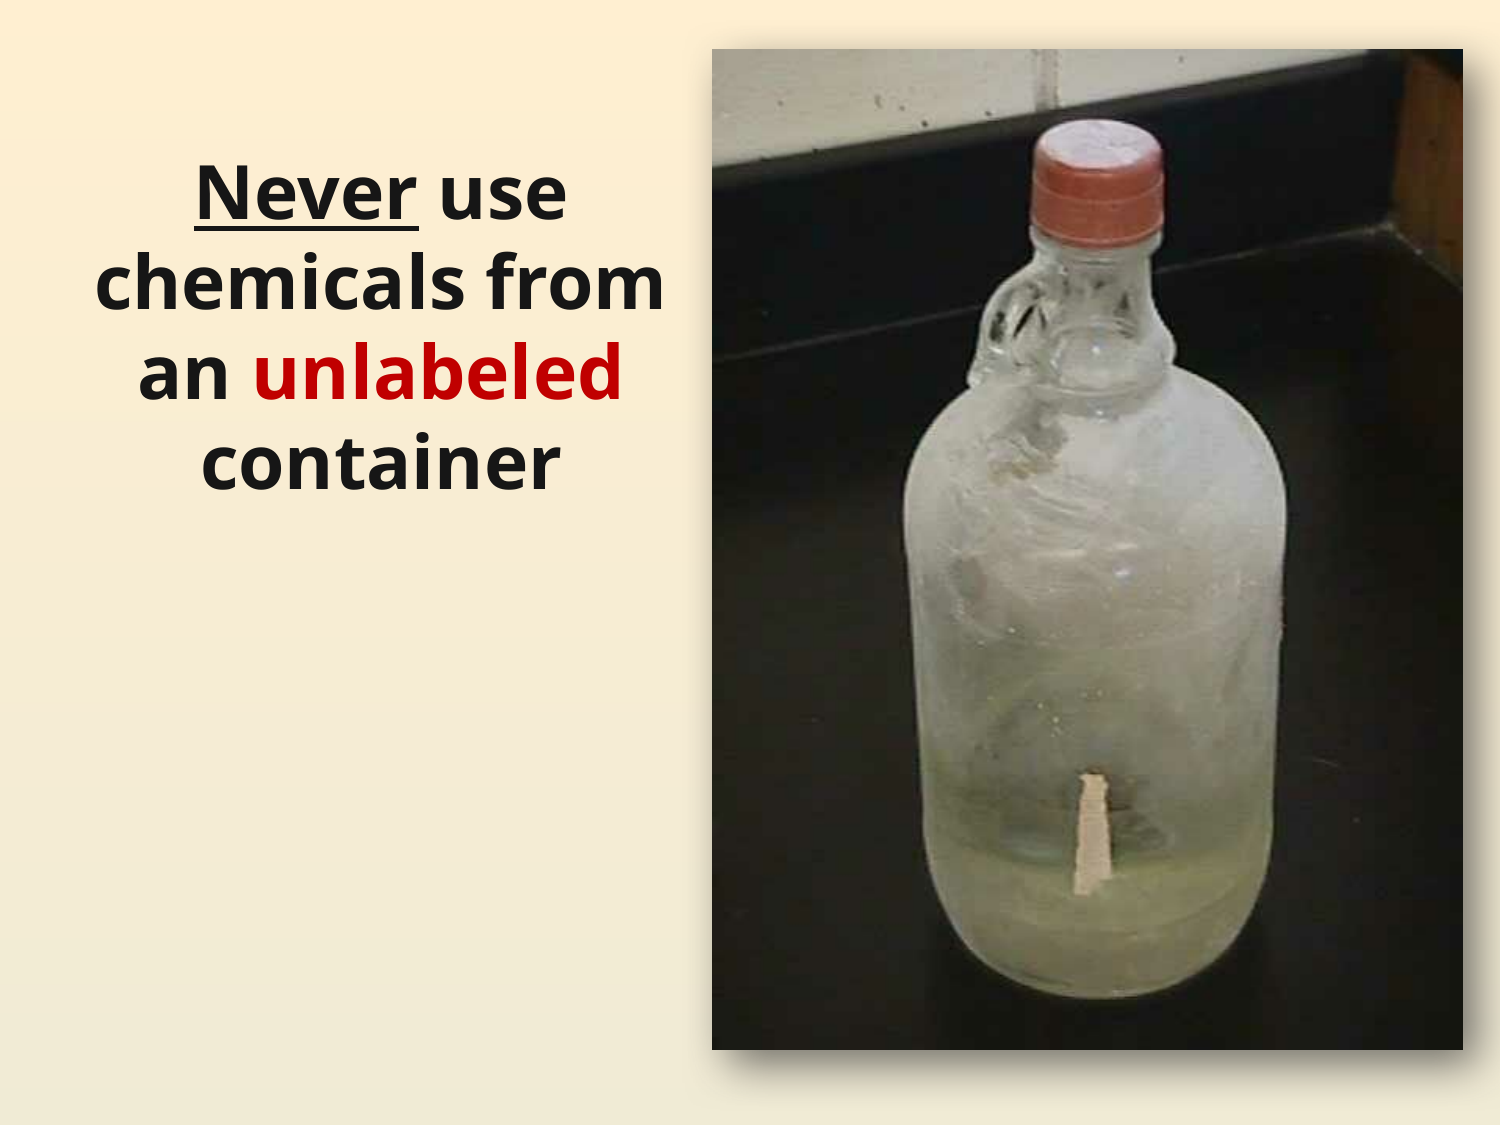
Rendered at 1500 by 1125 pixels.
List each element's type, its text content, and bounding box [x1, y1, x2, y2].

picture [712, 49, 1463, 1051]
title Never use chemicals from an unlabeled container [49, 99, 694, 551]
